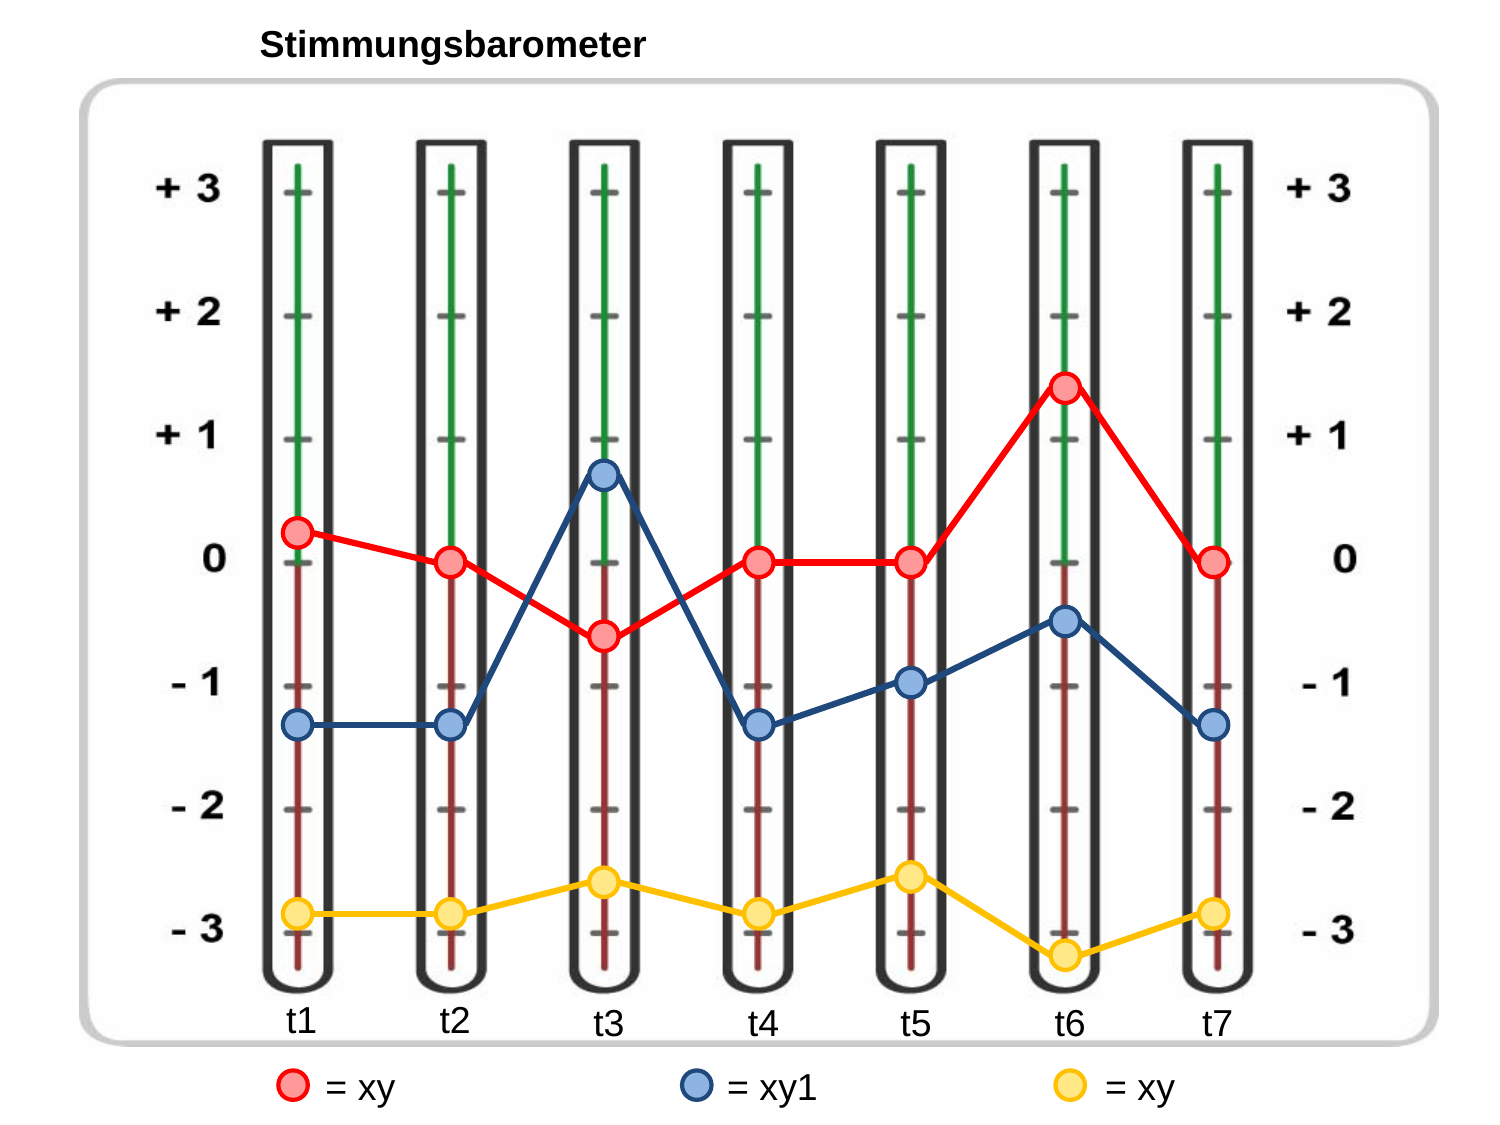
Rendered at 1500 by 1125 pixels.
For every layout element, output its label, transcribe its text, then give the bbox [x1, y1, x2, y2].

text_box [587, 458, 621, 493]
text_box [1079, 913, 1200, 956]
text_box = xy [309, 1059, 468, 1111]
text_box [433, 708, 466, 742]
text_box Stimmungsbarometer [243, 17, 1424, 68]
text_box [1197, 897, 1231, 931]
text_box t7 [1138, 995, 1297, 1047]
text_box t2 [375, 993, 535, 1044]
text_box [894, 665, 926, 700]
text_box [1050, 938, 1080, 973]
text_box [679, 1068, 710, 1102]
text_box [1048, 371, 1082, 406]
text_box [433, 897, 466, 931]
text_box [587, 865, 621, 900]
text_box t3 [529, 995, 684, 1047]
text_box [894, 545, 926, 580]
text_box [594, 619, 613, 654]
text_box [618, 882, 745, 915]
text_box [280, 516, 315, 550]
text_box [1079, 621, 1200, 726]
text_box t6 [990, 995, 1138, 1047]
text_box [1079, 387, 1200, 563]
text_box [465, 882, 590, 915]
text_box [435, 545, 459, 580]
text_box t4 [684, 995, 836, 1047]
text_box [1053, 1068, 1088, 1102]
text_box [1048, 604, 1082, 639]
text_box = xy [1088, 1059, 1248, 1111]
text_box [1198, 545, 1231, 580]
text_box [1198, 708, 1231, 742]
text_box [280, 708, 315, 742]
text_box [618, 475, 745, 726]
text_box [773, 876, 897, 915]
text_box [925, 387, 1051, 563]
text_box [465, 475, 590, 726]
text_box [743, 708, 774, 742]
text_box [280, 897, 315, 931]
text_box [925, 876, 1051, 956]
text_box [743, 897, 775, 931]
text_box = xy1 [710, 1059, 870, 1111]
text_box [925, 621, 1051, 683]
picture [79, 78, 1439, 1047]
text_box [312, 532, 436, 563]
text_box [276, 1068, 309, 1102]
text_box [749, 545, 776, 580]
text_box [773, 682, 897, 726]
text_box t5 [836, 995, 990, 1047]
text_box [894, 860, 928, 894]
text_box t1 [222, 993, 375, 1044]
